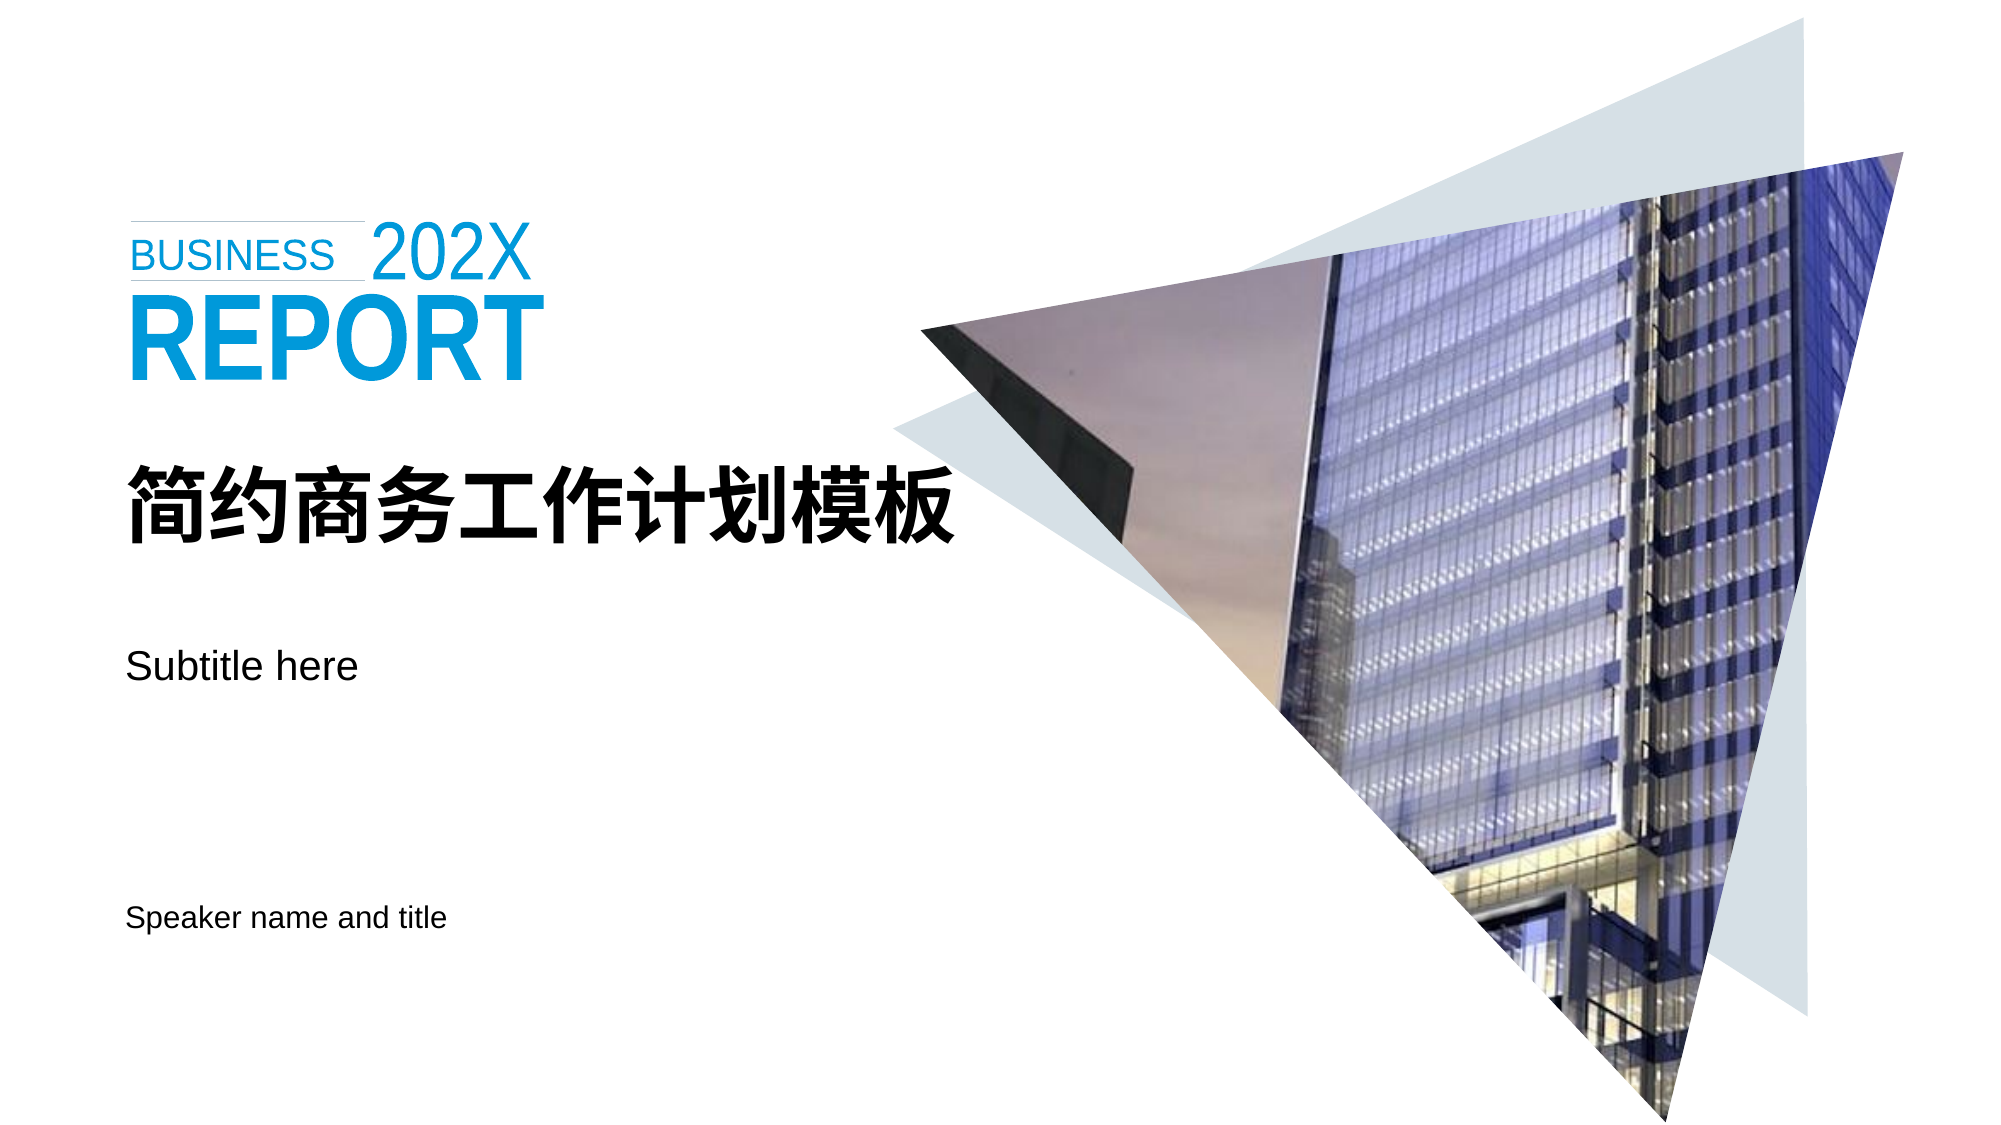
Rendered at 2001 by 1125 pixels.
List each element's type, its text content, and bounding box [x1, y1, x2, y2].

subtitle Subtitle here [109, 621, 1073, 714]
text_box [130, 221, 544, 381]
list Speaker name and title [109, 893, 1073, 943]
picture [920, 151, 1904, 1123]
title 简约商务工作计划模板 [109, 402, 1073, 618]
